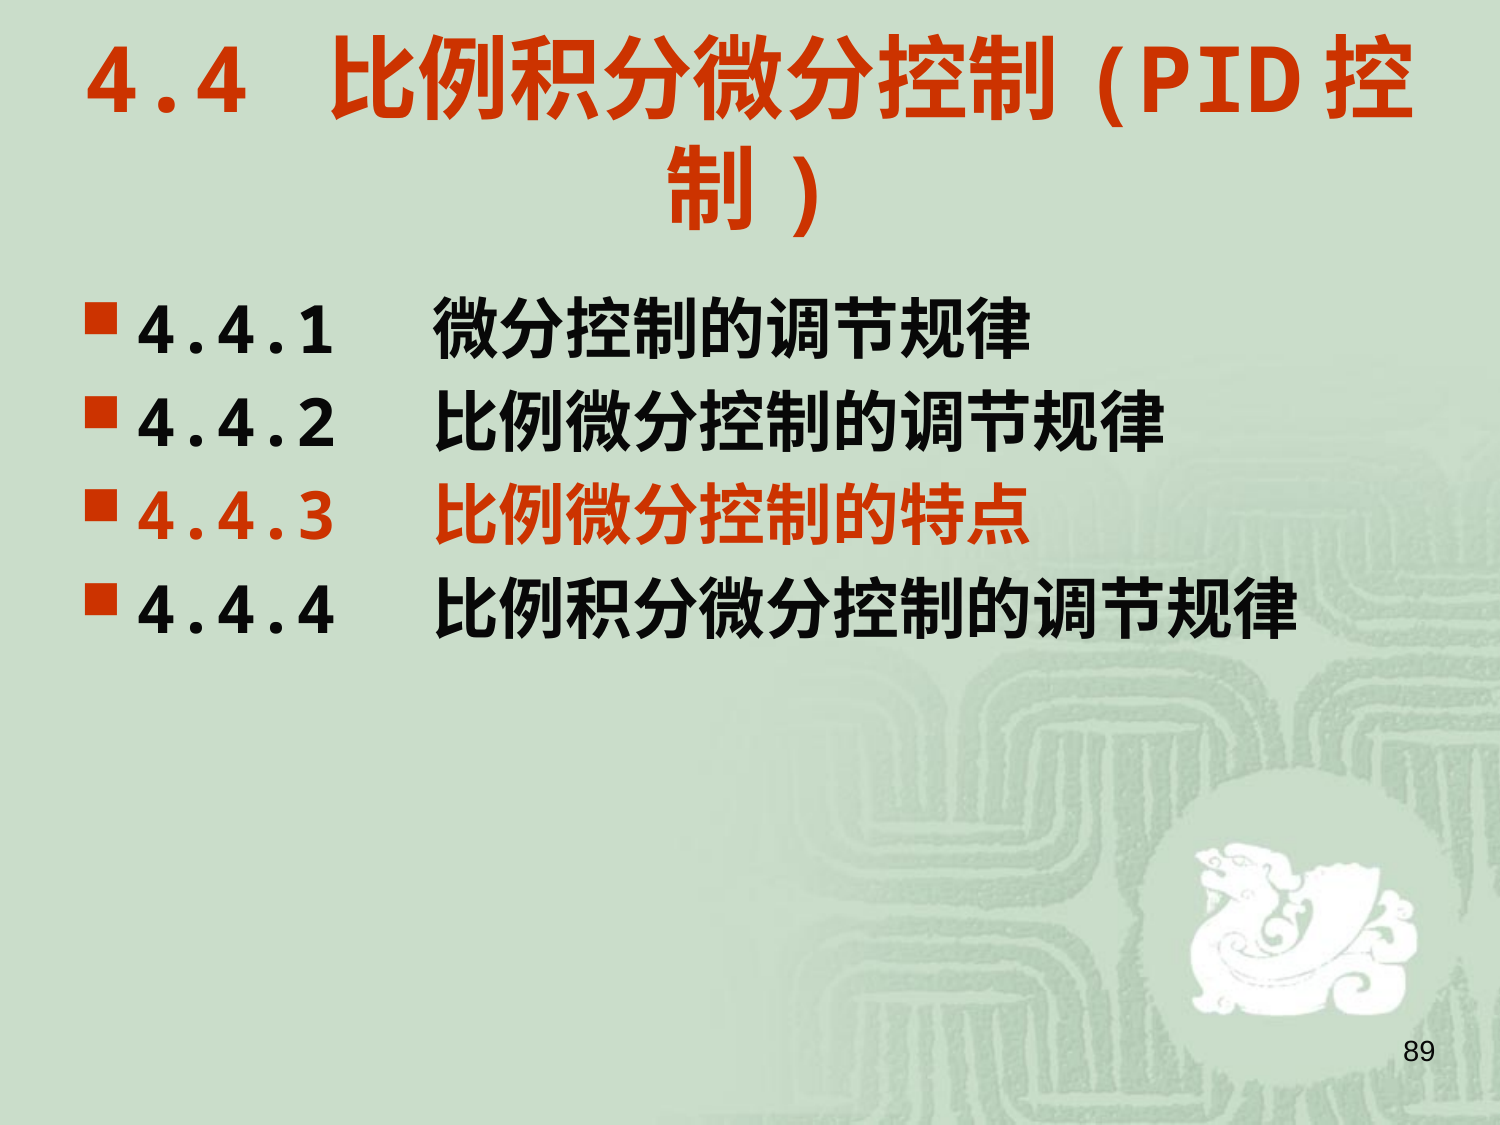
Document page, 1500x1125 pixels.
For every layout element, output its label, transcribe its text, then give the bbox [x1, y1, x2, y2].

slide_number 89 [1074, 1024, 1451, 1103]
picture [0, 0, 1500, 1125]
title 4.4 比例积分微分控制(PID控制) [49, 37, 1451, 225]
list 4.4.1 微分控制的调节规律 4.4.2 比例微分控制的调节规律 4.4.3 比例微分控制的特点 4.4.4 比例积分微分控制的调节规律 [64, 279, 1447, 989]
